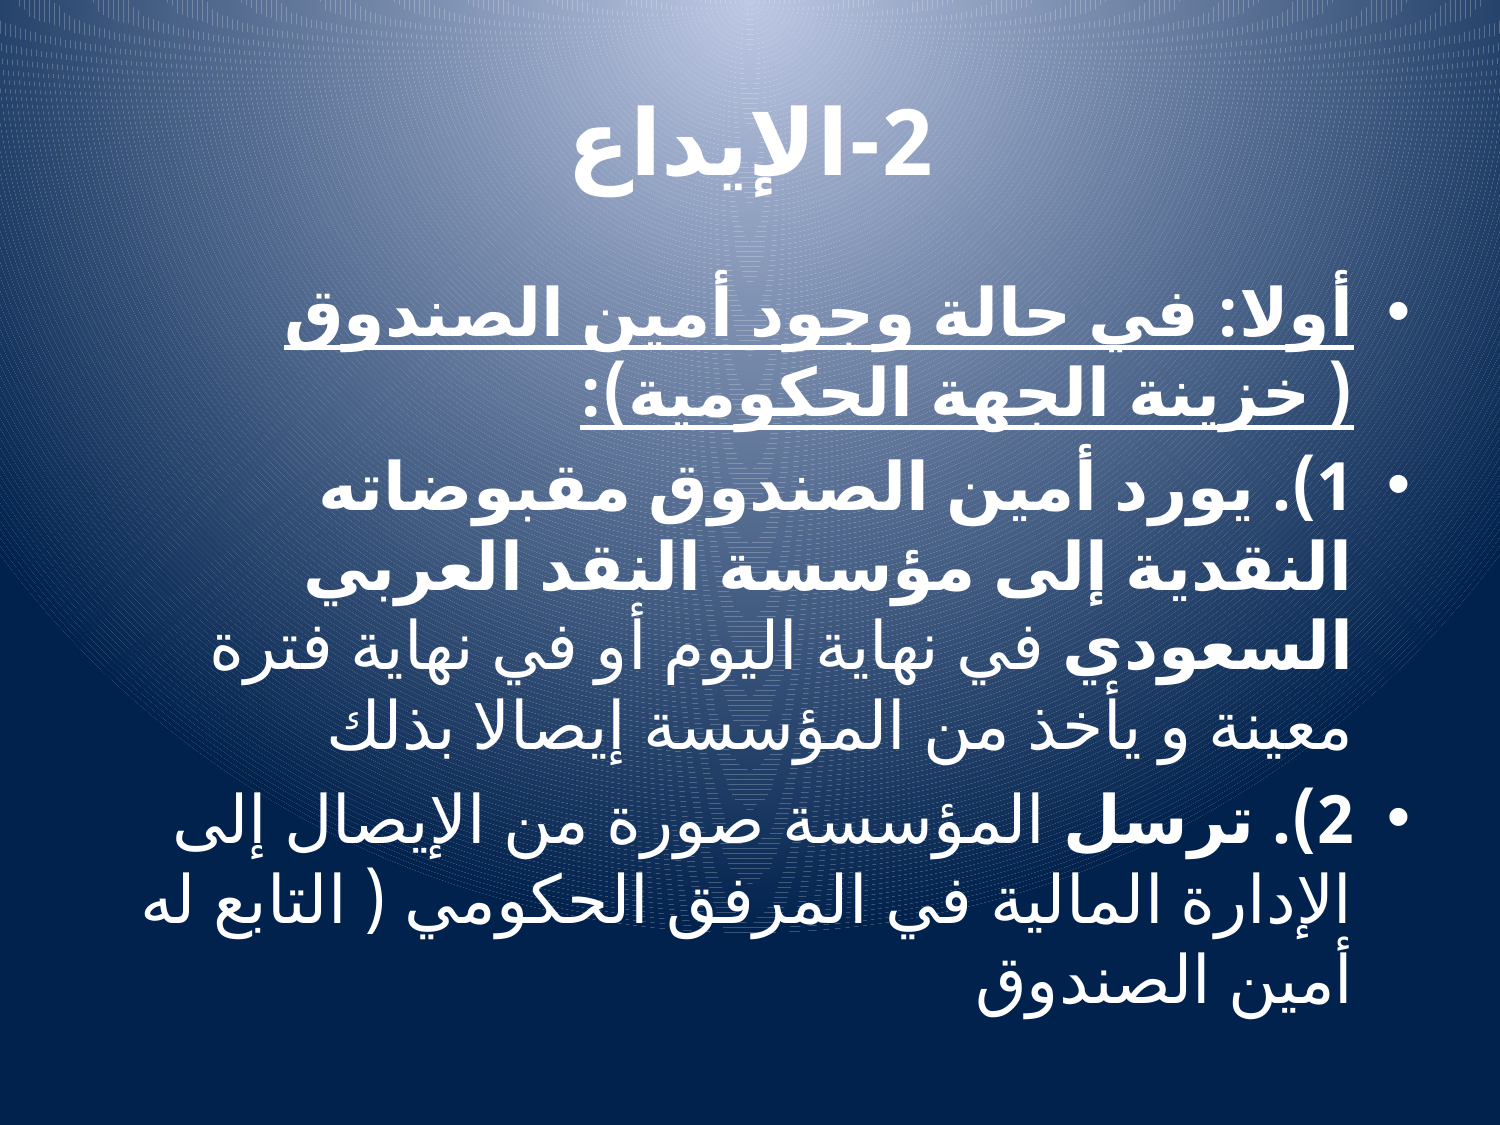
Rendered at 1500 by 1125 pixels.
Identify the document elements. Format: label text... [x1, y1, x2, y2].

title 2-الإيداع [75, 45, 1425, 233]
list أولا: في حالة وجود أمين الصندوق ( خزينة الجهة الحكومية): 1). يورد أمين الصندوق مقبوضاته النقدية إلى مؤسسة النقد العربي السعودي في نهاية اليوم أو في نهاية فترة معينة و يأخذ من المؤسسة إيصالا بذلك 2). ترسل المؤسسة صورة من الإيصال إلى الإدارة المالية في المرفق الحكومي ( التابع له أمين الصندوق [75, 262, 1425, 1005]
